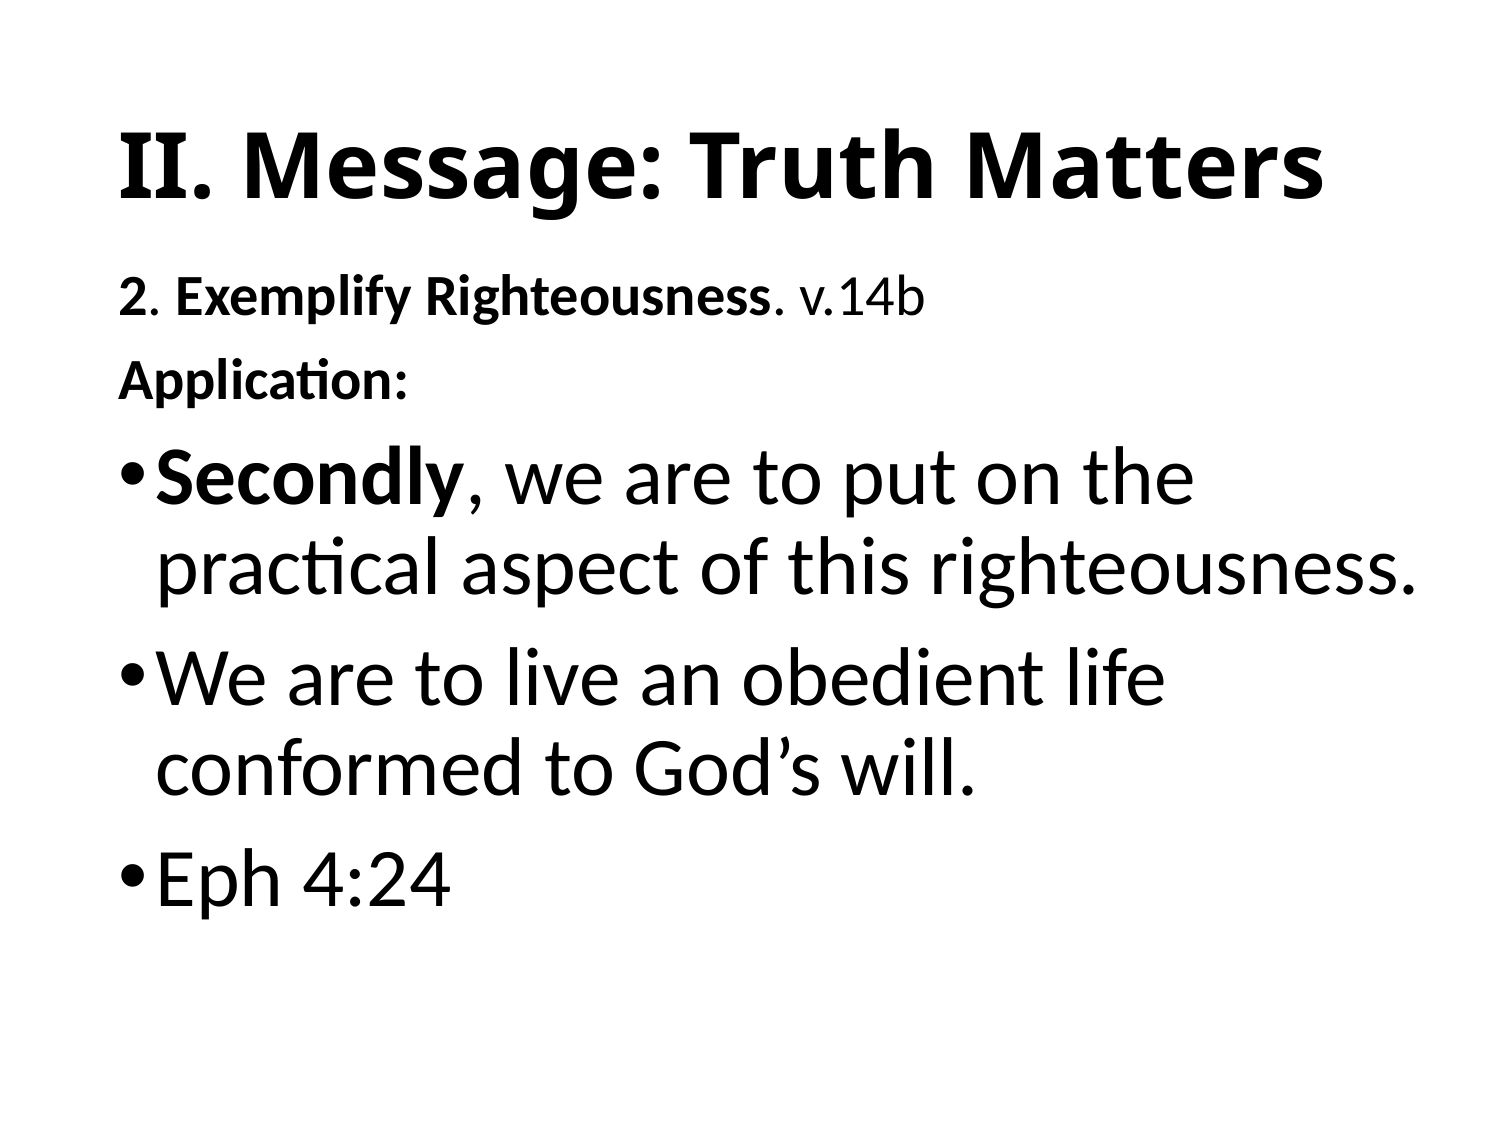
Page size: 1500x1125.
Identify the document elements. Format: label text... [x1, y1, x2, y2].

list 2. Exemplify Righteousness. v.14b Application: Secondly, we are to put on the practical aspect of this righteousness. We are to live an obedient life conformed to God’s will. Eph 4:24 [103, 258, 1453, 972]
title II. Message: Truth Matters [103, 59, 1397, 258]
